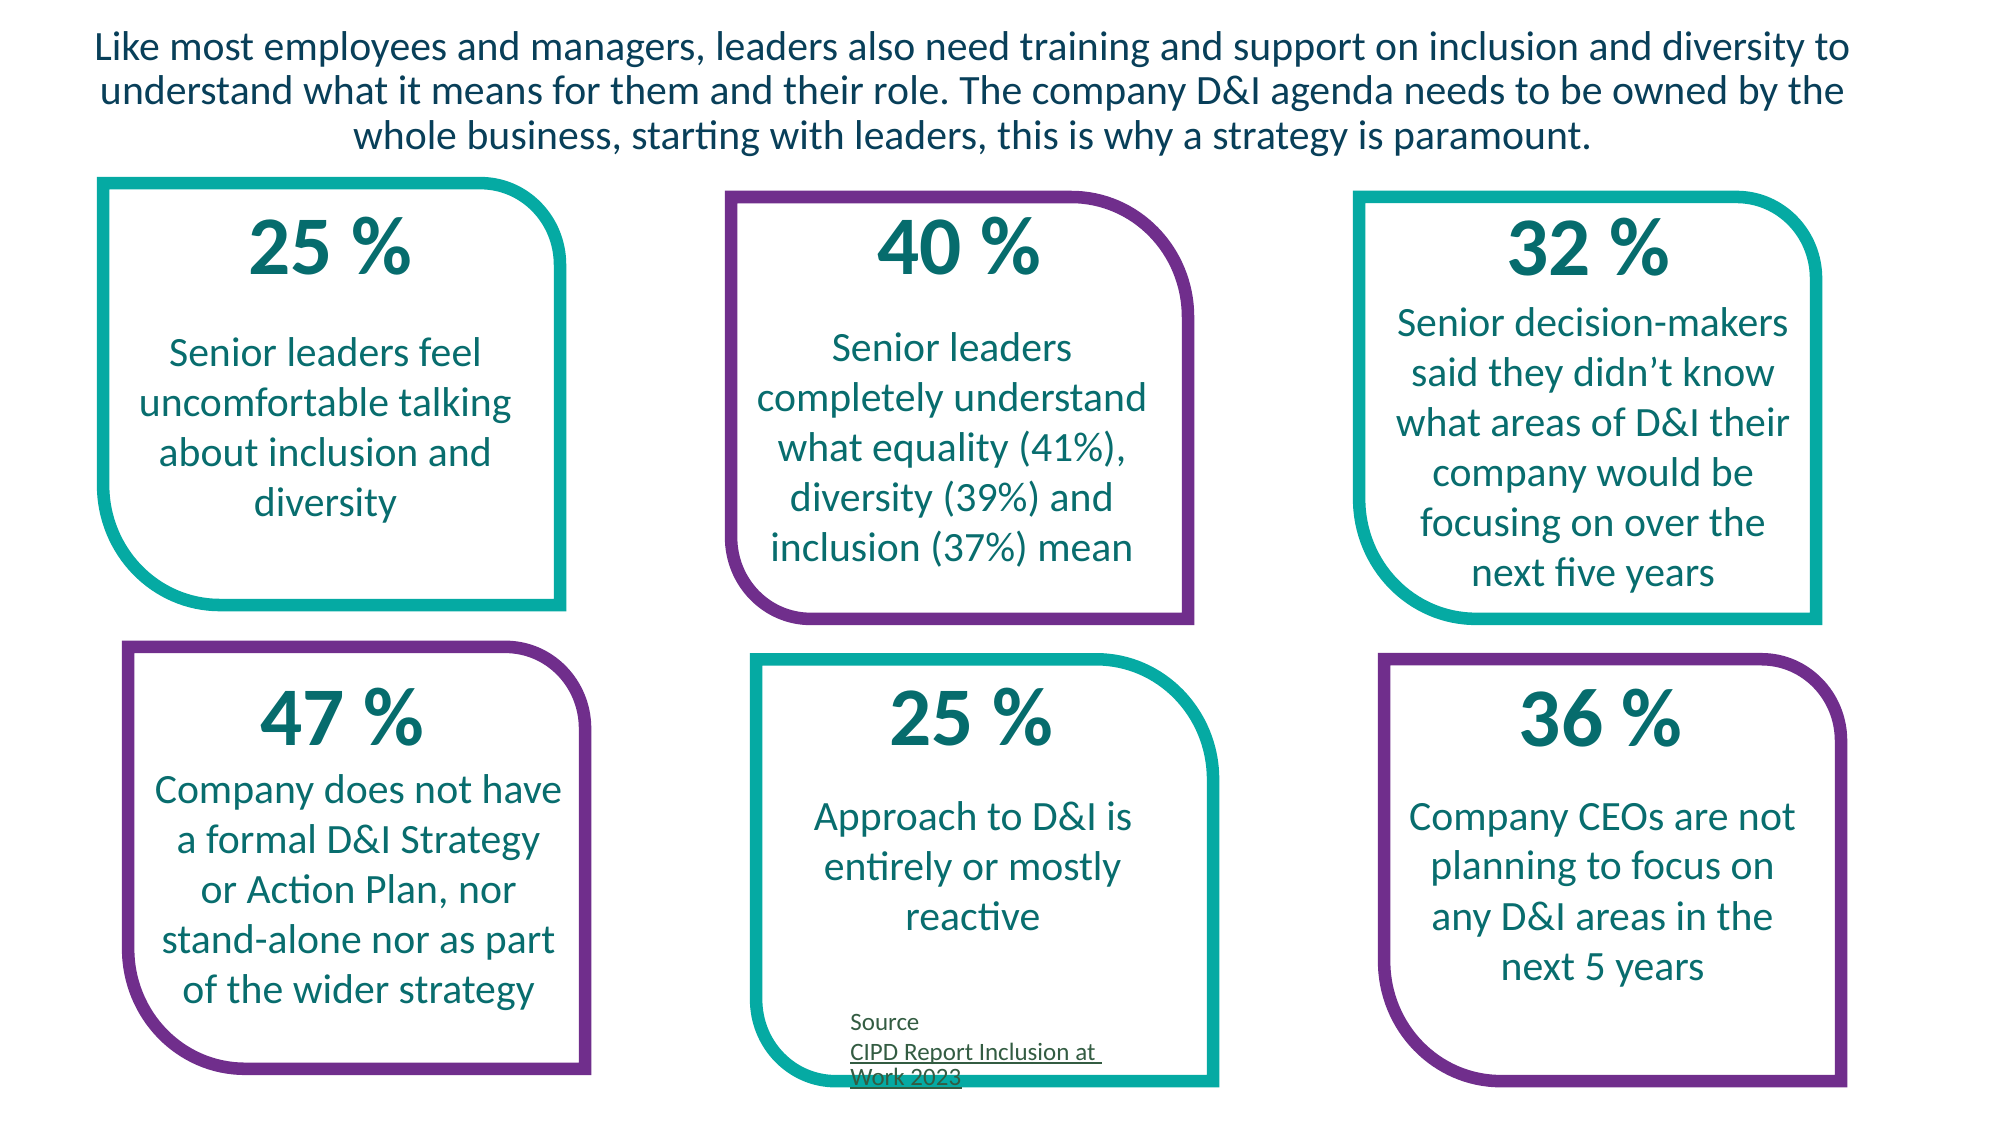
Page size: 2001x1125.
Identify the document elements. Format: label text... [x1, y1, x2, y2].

text_box Company CEOs are not planning to focus on any D&I areas in the next 5 years [1383, 781, 1823, 996]
text_box 32 % [1491, 252, 1743, 287]
text_box Senior leaders feel uncomfortable talking about inclusion and diversity [120, 317, 531, 532]
text_box 47 % [245, 722, 497, 754]
text_box 25 % [874, 722, 1126, 770]
text_box Approach to D&I is entirely or mostly reactive [753, 781, 1193, 946]
text_box 36 % [1504, 723, 1755, 771]
text_box Like most employees and managers, leaders also need training and support on inclusion and diversity to understand what it means for them and their role. The company D&I agenda needs to be owned by the whole business, starting with leaders, this is why a strategy is paramount. [66, 16, 1879, 149]
text_box Senior leaders completely understand what equality (41%), diversity (39%) and inclusion (37%) mean [732, 312, 1172, 578]
text_box Company does not have a formal D&I Strategy or Action Plan, nor stand-alone nor as part of the wider strategy [139, 754, 579, 1020]
text_box Senior decision-makers said they didn’t know what areas of D&I their company would be focusing on over the next five years [1373, 287, 1813, 603]
text_box 40 % [862, 251, 1114, 299]
text_box Source CIPD Report Inclusion at Work 2023 [835, 998, 1126, 1073]
text_box 25 % [233, 251, 484, 299]
